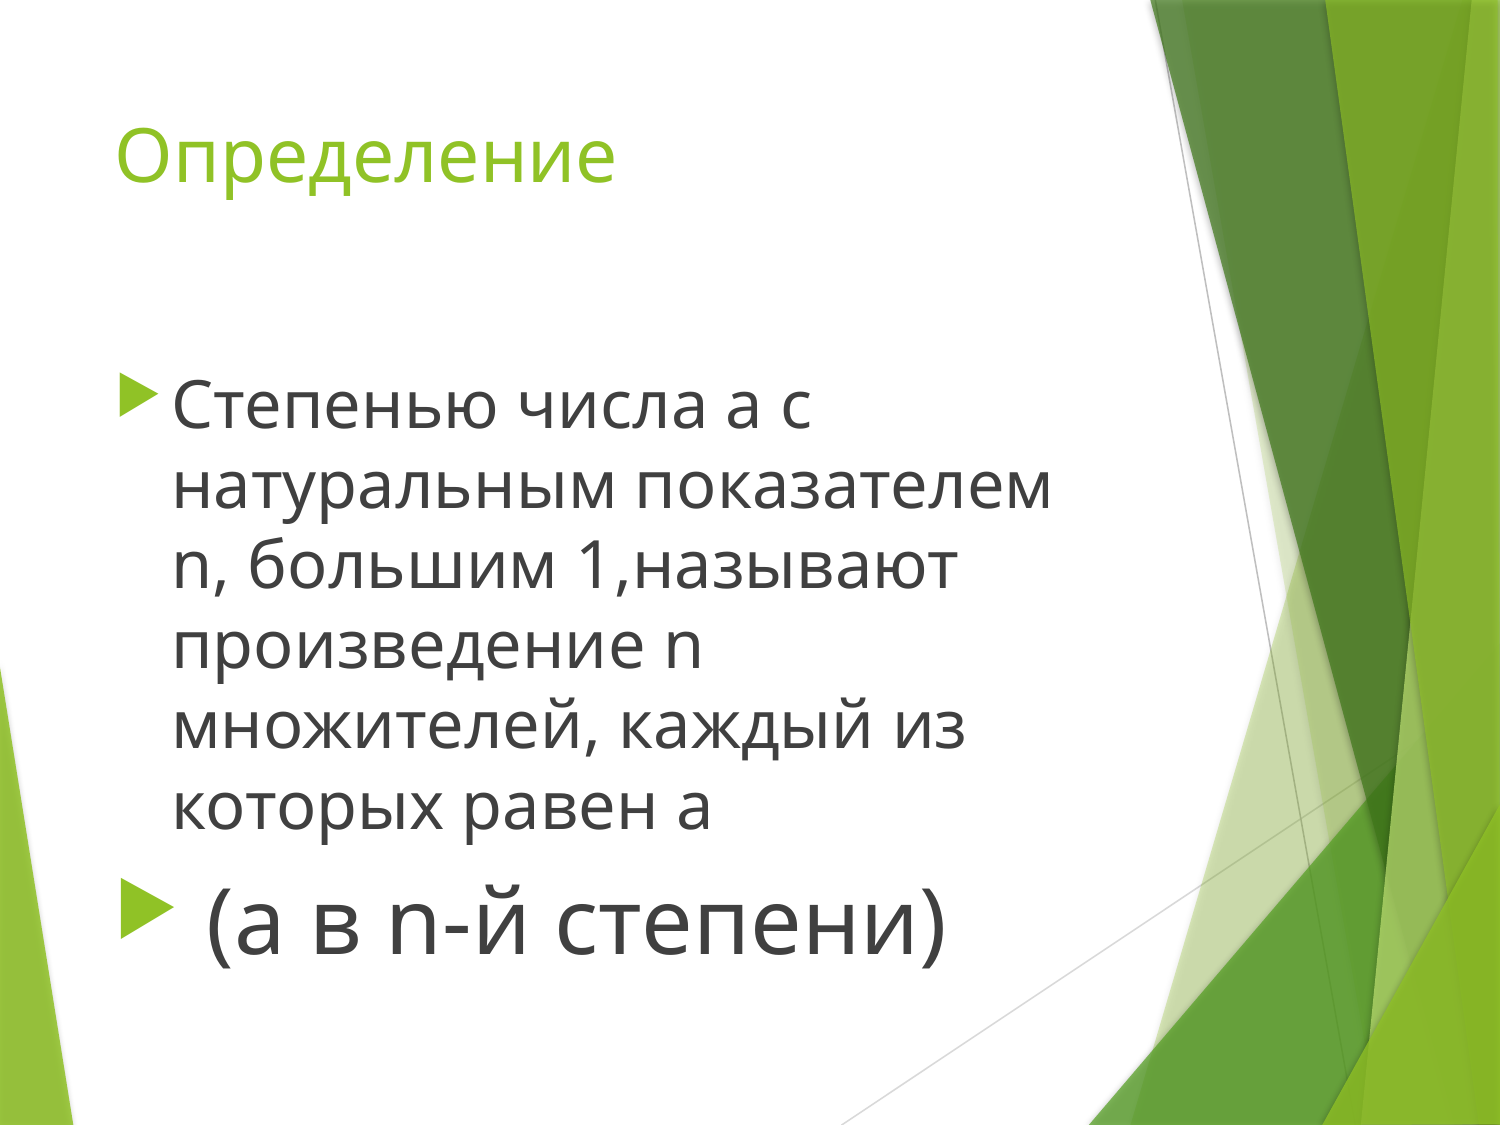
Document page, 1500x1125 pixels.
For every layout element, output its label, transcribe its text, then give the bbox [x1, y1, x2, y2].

title Определение [99, 99, 1142, 317]
